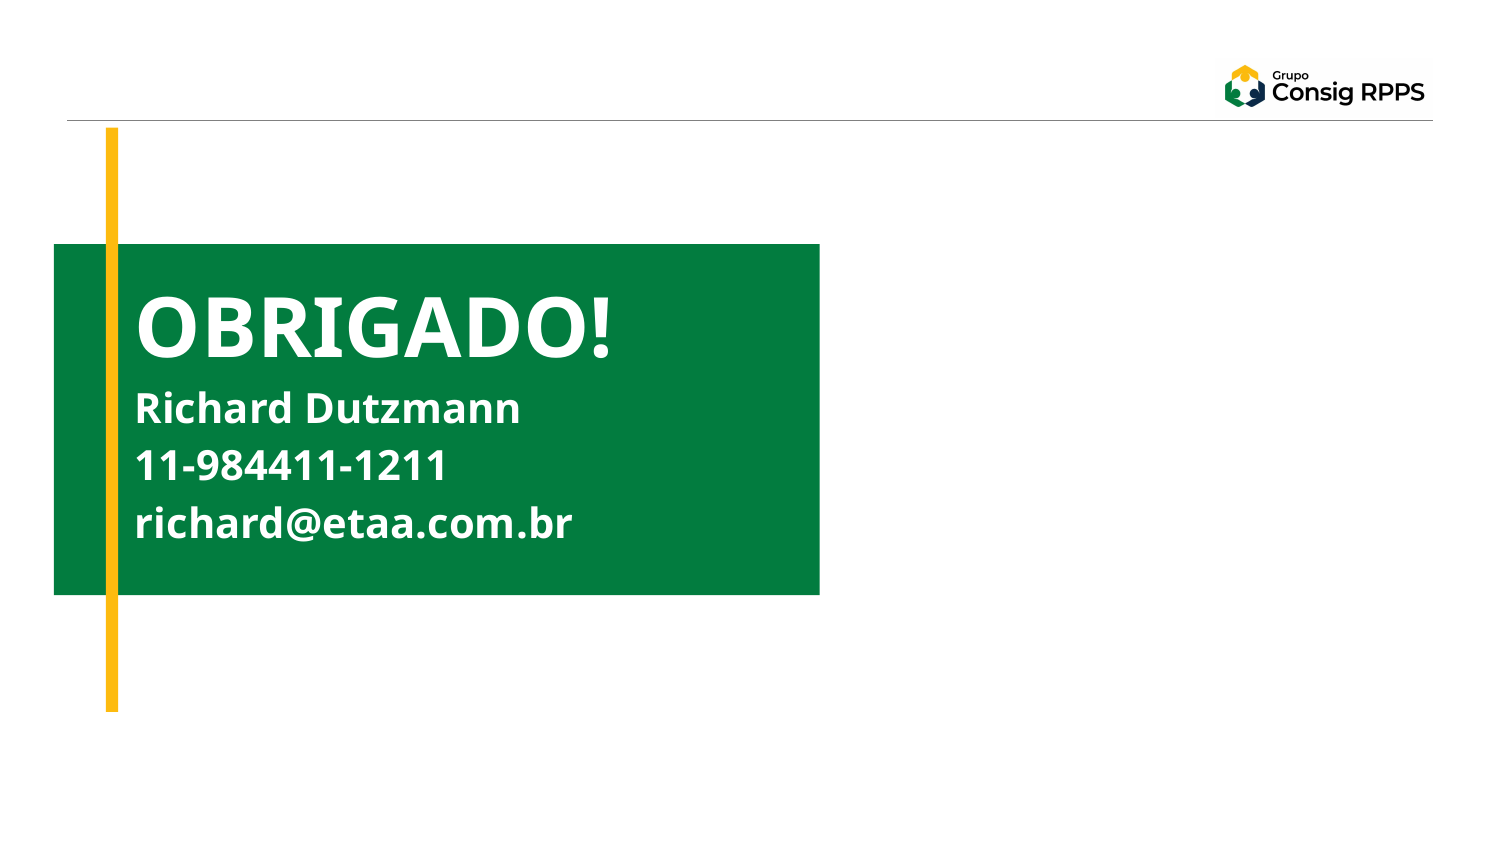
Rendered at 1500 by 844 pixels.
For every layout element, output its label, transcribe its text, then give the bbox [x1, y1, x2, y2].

text_box [104, 126, 120, 714]
text_box OBRIGADO! Richard Dutzmann 11-984411-1211 richard@etaa.com.br [120, 244, 847, 608]
text_box [52, 242, 104, 597]
picture [1215, 58, 1433, 118]
